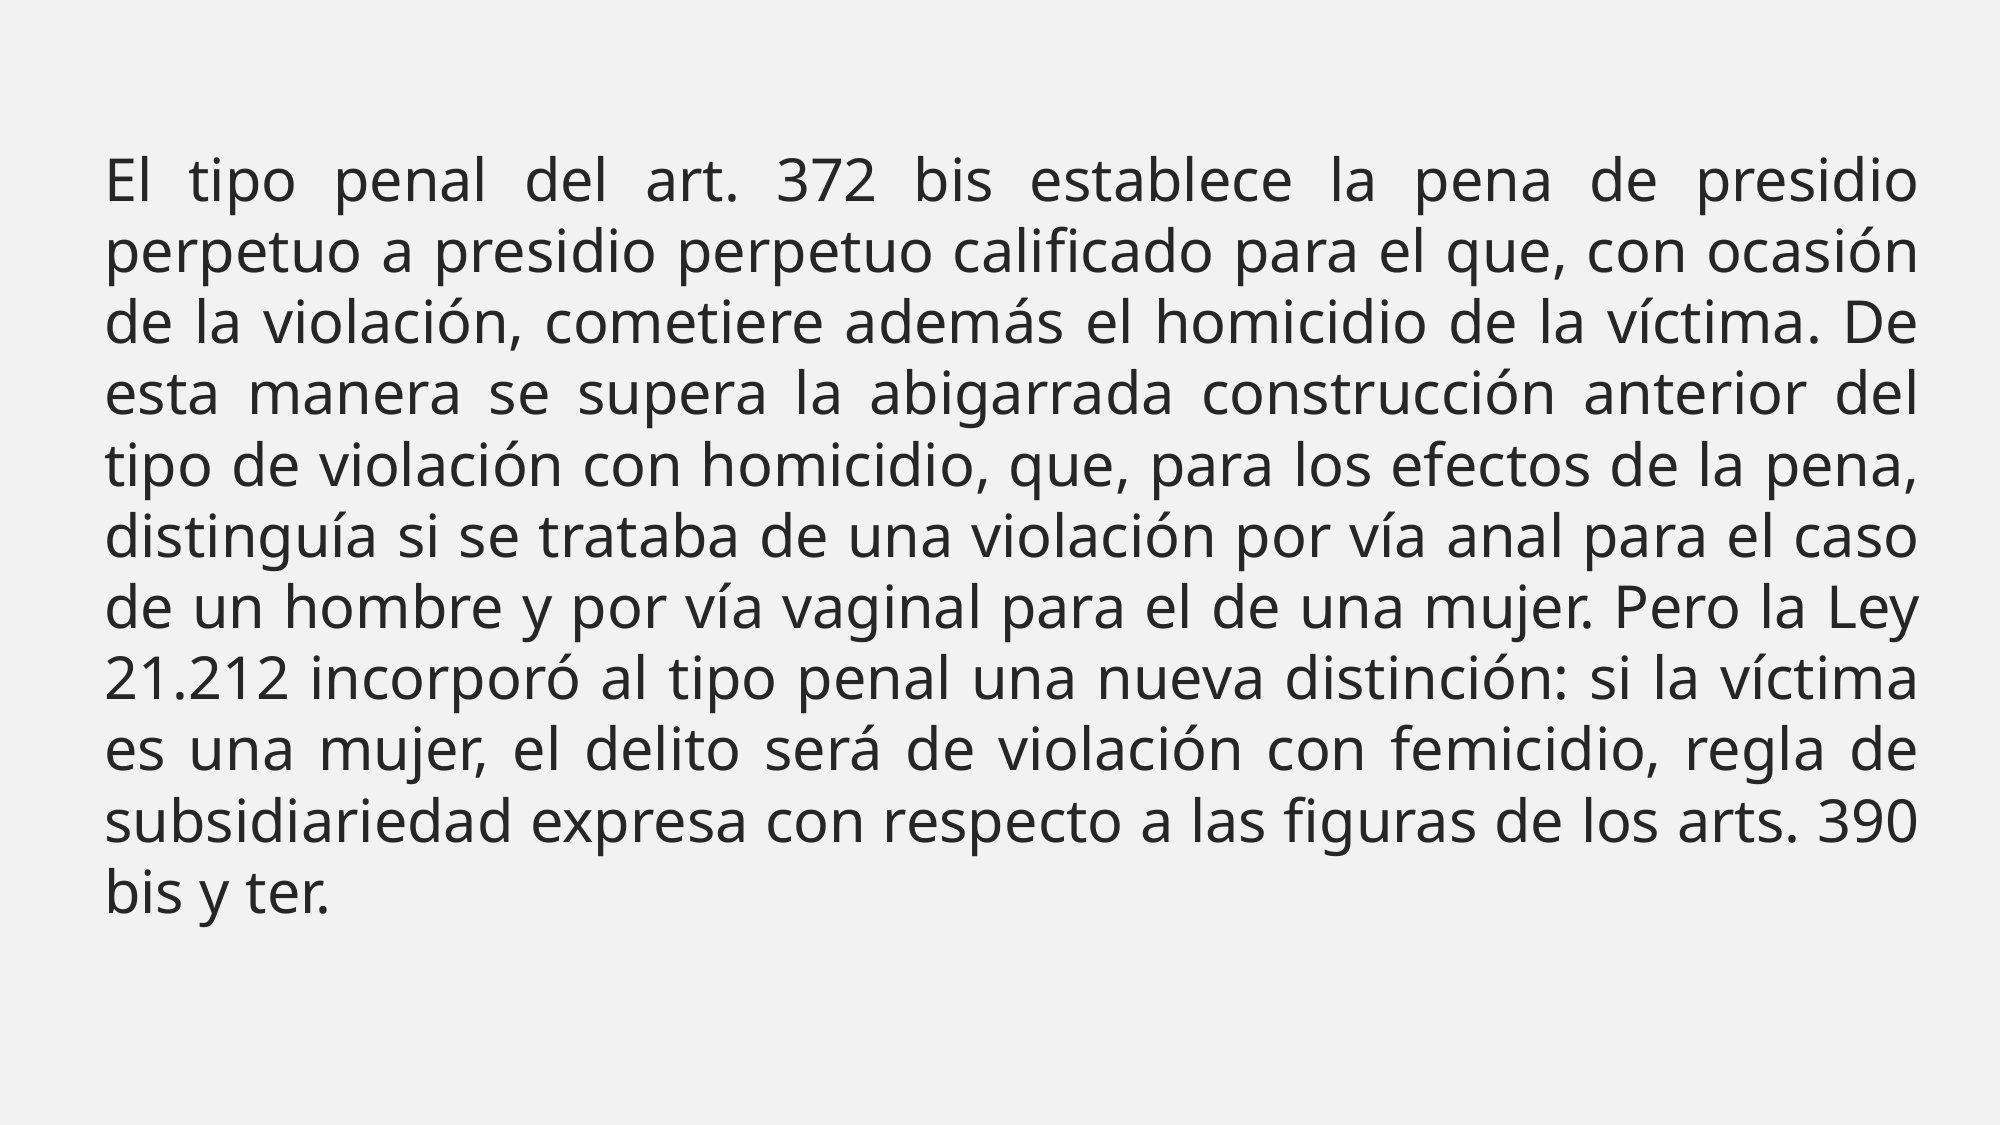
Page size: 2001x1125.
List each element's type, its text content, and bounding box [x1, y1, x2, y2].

list El tipo penal del art. 372 bis establece la pena de presidio perpetuo a presidio perpetuo calificado para el que, con ocasión de la violación, cometiere además el homicidio de la víctima. De esta manera se supera la abigarrada construcción anterior del tipo de violación con homicidio, que, para los efectos de la pena, distinguía si se trataba de una violación por vía anal para el caso de un hombre y por vía vaginal para el de una mujer. Pero la Ley 21.212 incorporó al tipo penal una nueva distinción: si la víctima es una mujer, el delito será de violación con femicidio, regla de subsidiariedad expresa con respecto a las figuras de los arts. 390 bis y ter. [89, 134, 1937, 942]
